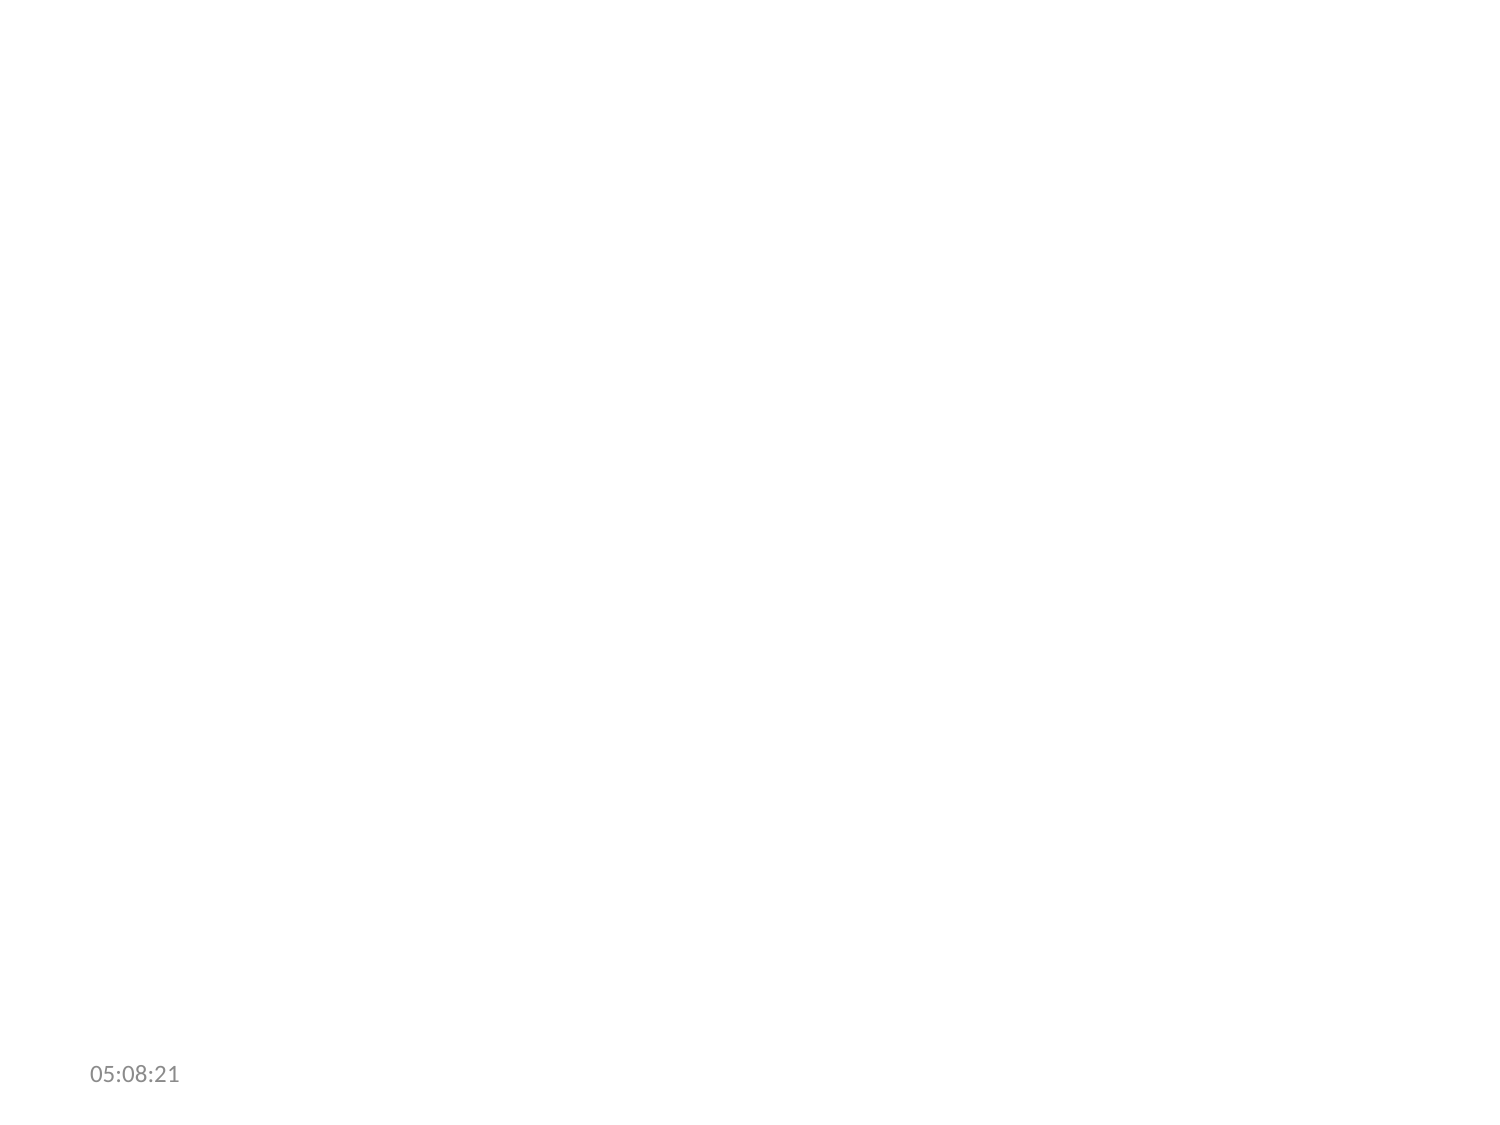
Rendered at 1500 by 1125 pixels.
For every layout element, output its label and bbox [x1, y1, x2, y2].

slide_number [75, 1042, 425, 1103]
